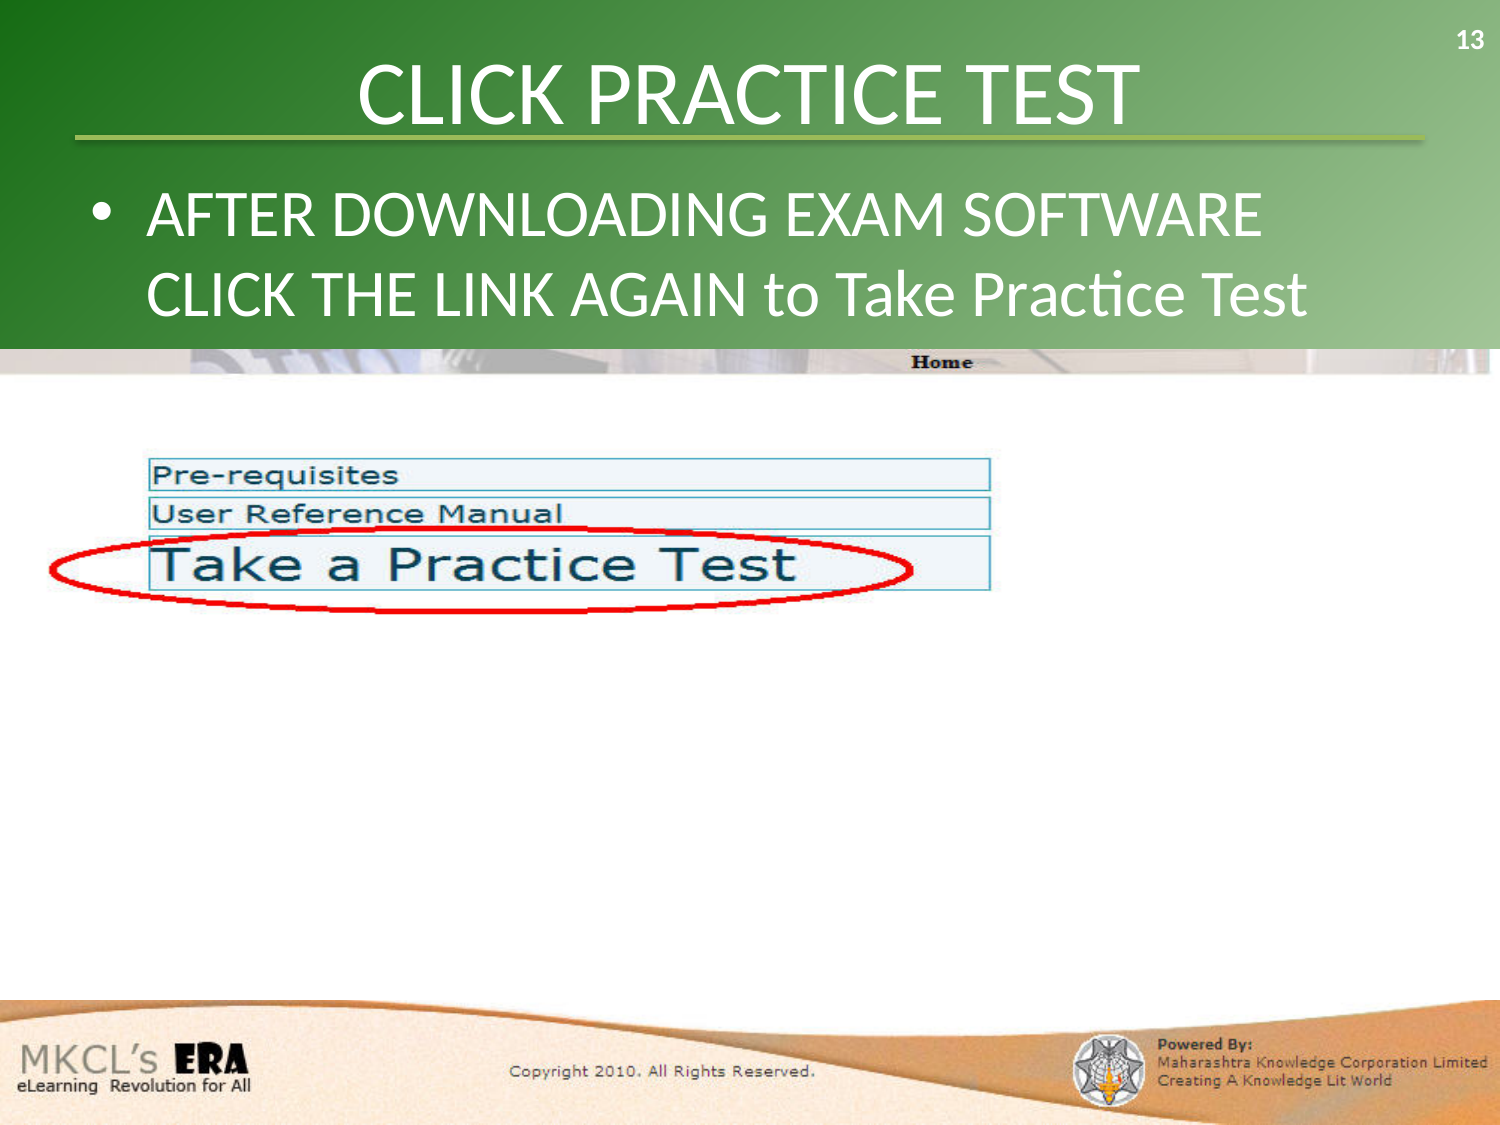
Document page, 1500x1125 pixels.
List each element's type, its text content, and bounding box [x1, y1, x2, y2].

picture [0, 349, 1500, 1125]
list AFTER DOWNLOADING EXAM SOFTWARE CLICK THE LINK AGAIN to Take Practice Test [75, 162, 1425, 348]
title CLICK PRACTICE TEST [75, 24, 1425, 150]
slide_number 13 [1425, 0, 1500, 75]
